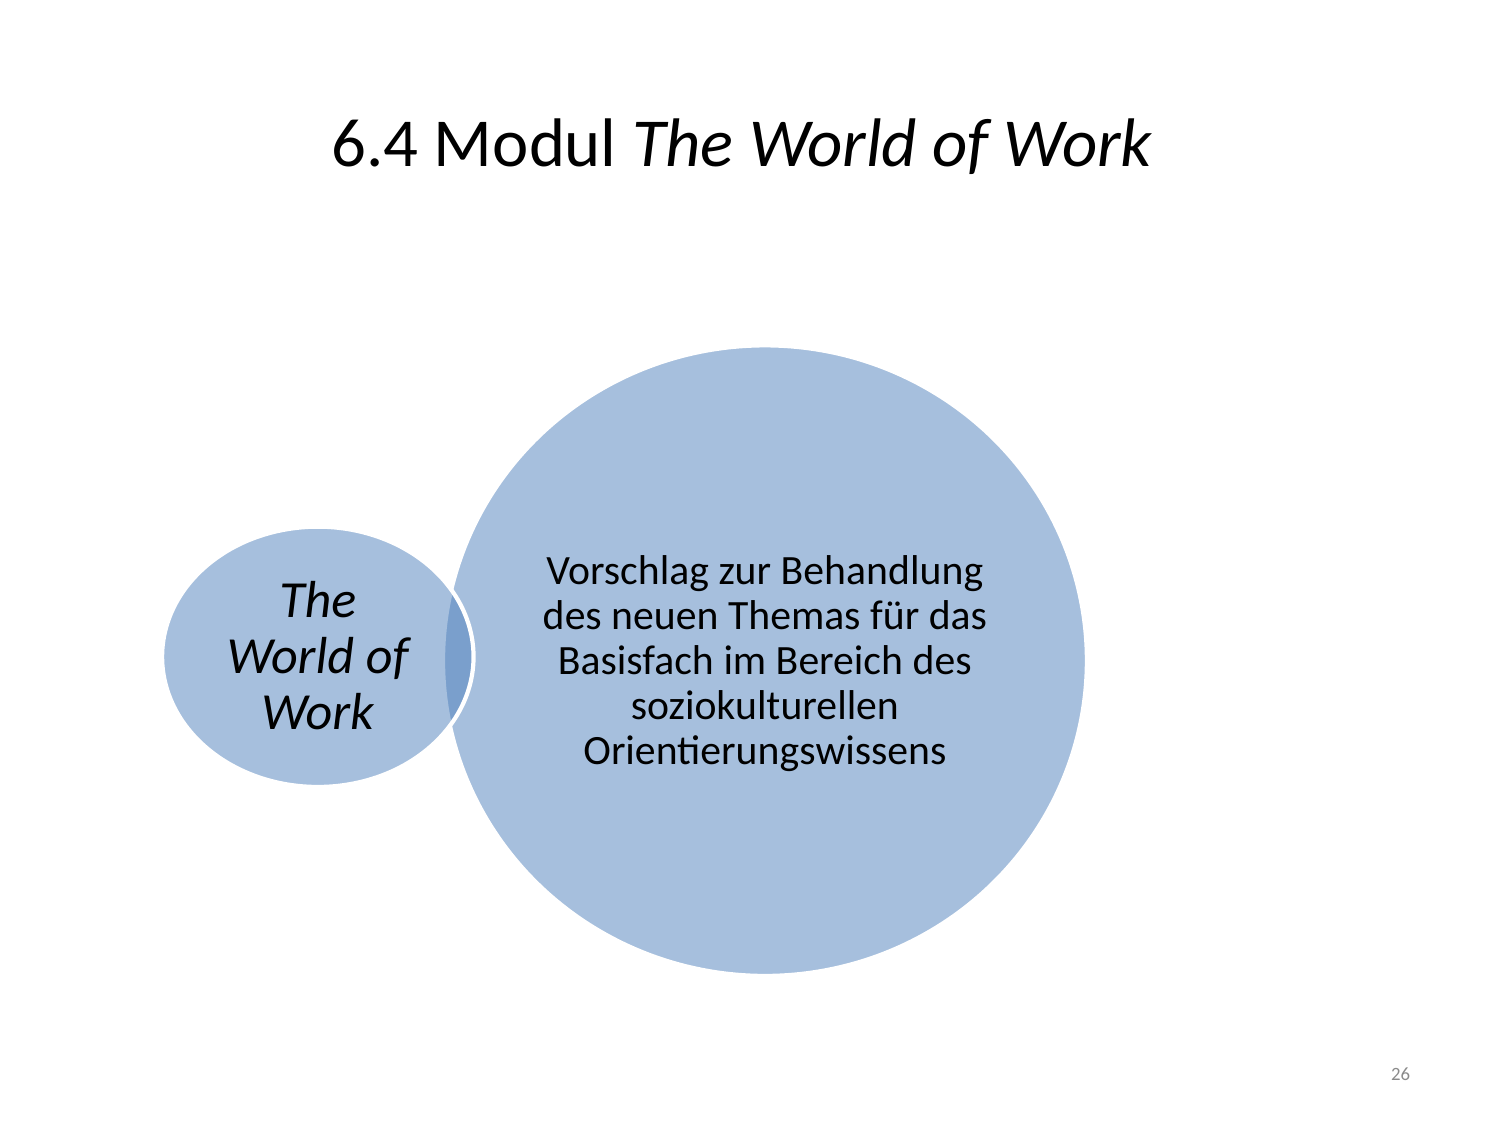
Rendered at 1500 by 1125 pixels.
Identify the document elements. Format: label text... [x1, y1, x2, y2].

title 6.4 Modul The World of Work [75, 45, 1425, 233]
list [111, 232, 1463, 1103]
